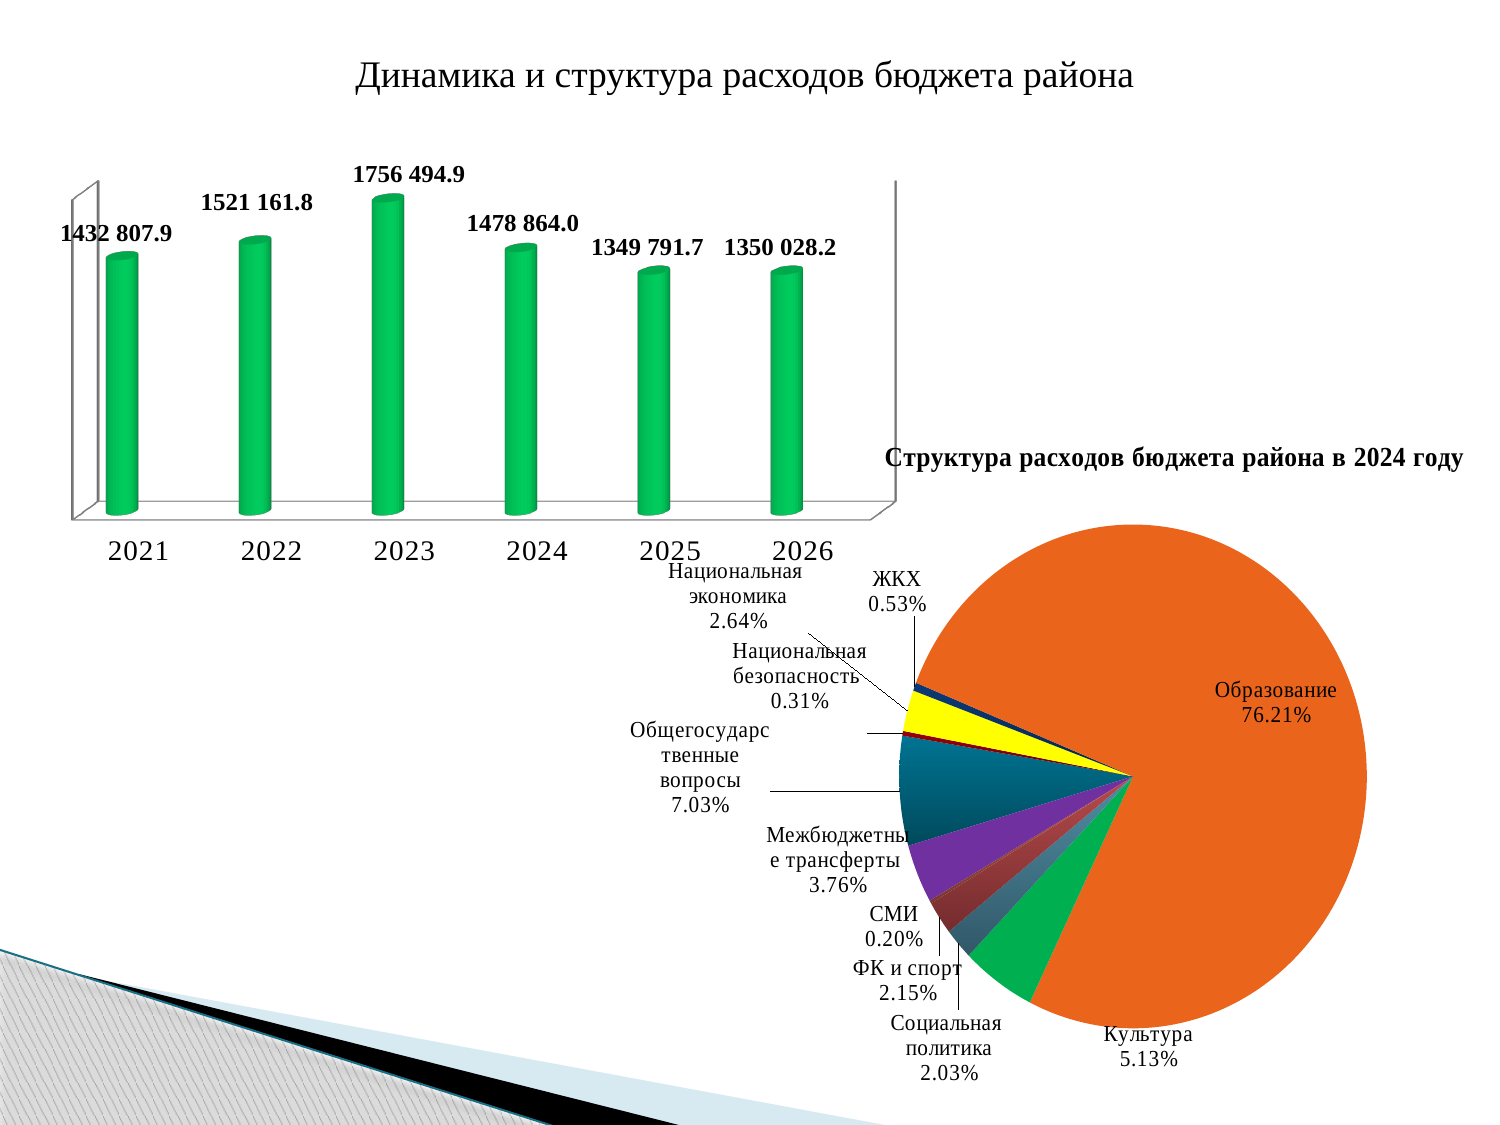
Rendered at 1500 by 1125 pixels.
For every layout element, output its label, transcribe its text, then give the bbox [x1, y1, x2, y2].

chart [52, 160, 1483, 1095]
text_box Динамика и структура расходов бюджета района [123, 42, 1376, 103]
